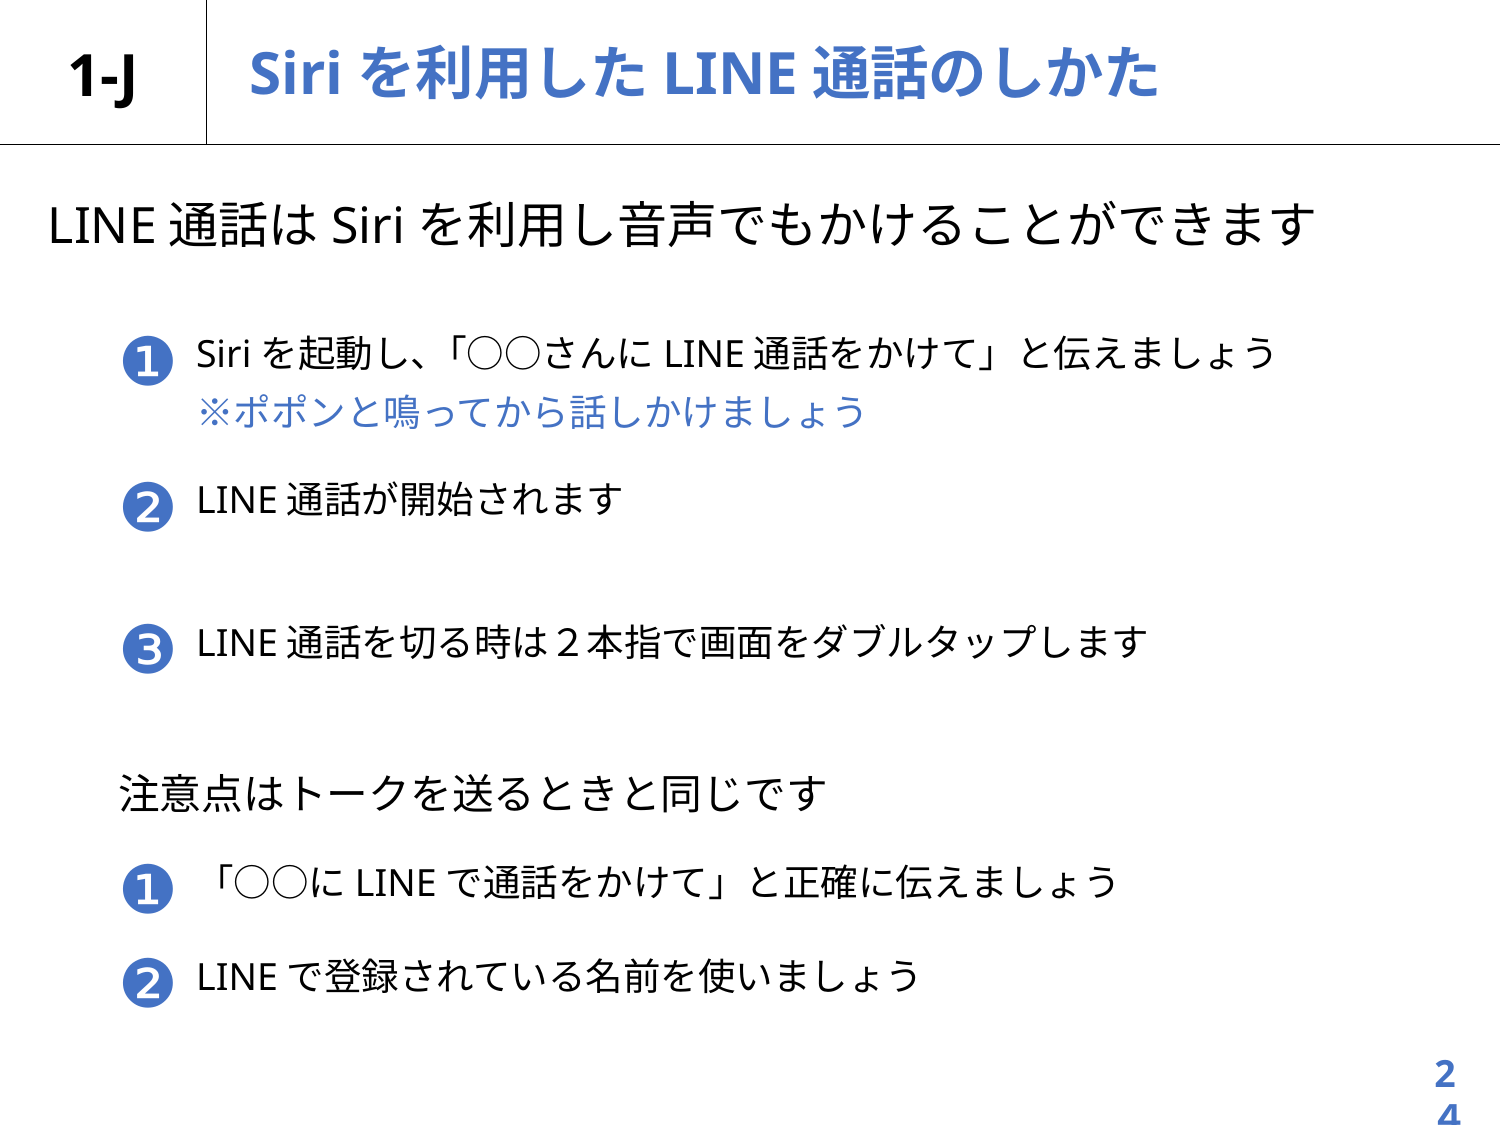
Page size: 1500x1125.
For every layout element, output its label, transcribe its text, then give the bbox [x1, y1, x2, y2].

text_box 注意点はトークを送るときと同じです [103, 745, 1147, 815]
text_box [103, 575, 1374, 682]
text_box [103, 815, 1374, 909]
text_box Siriを利用したLINE通話のしかた [230, 24, 1459, 119]
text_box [103, 433, 1374, 539]
text_box LINE通話はSiriを利用し音声でもかけることができます [33, 168, 1459, 263]
title 1-J [0, 0, 207, 147]
text_box 2４ [1402, 1065, 1497, 1125]
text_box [103, 909, 1374, 1015]
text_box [103, 287, 1374, 433]
